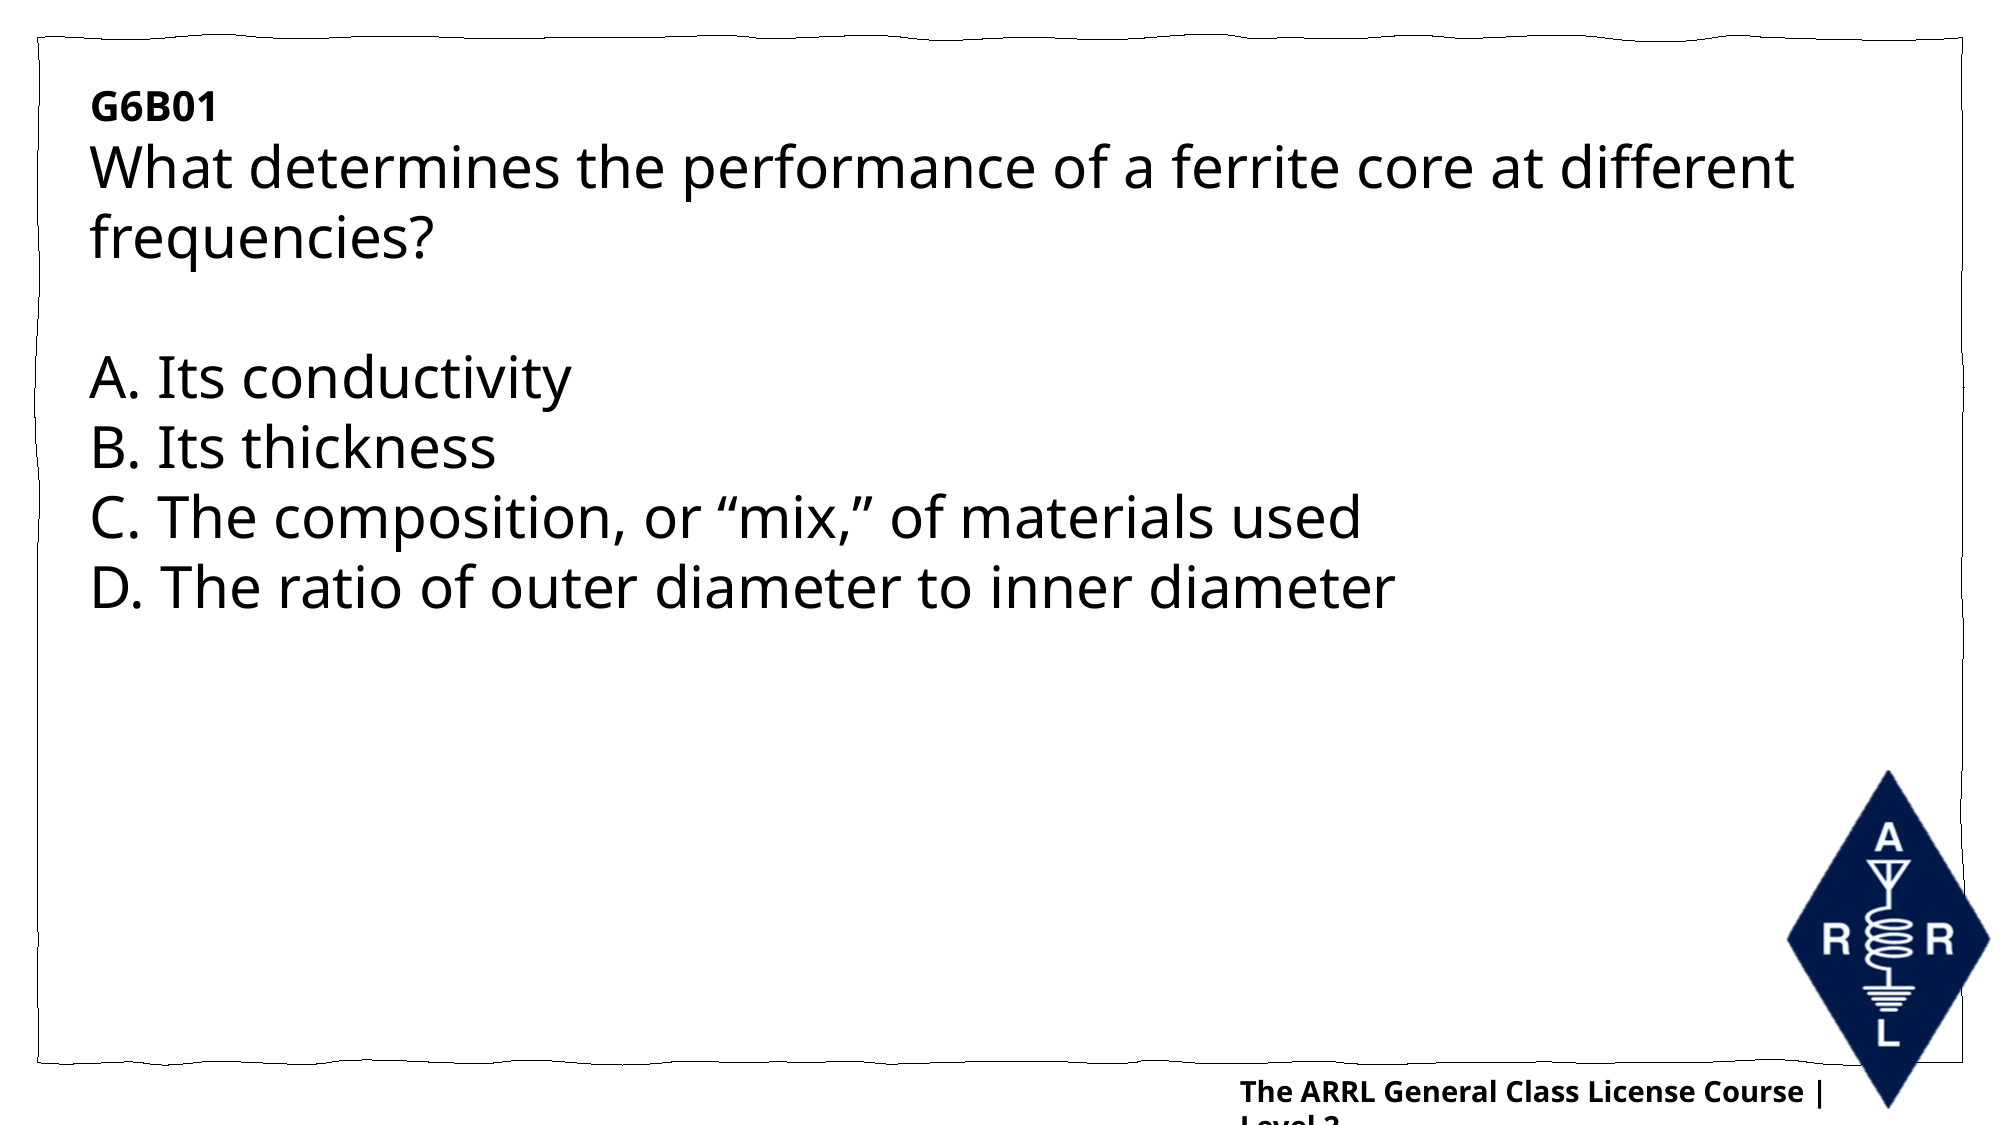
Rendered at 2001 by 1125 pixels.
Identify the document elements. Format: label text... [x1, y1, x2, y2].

text_box G6B01 What determines the performance of a ferrite core at different frequencies? A. Its conductivity B. Its thickness C. The composition, or “mix,” of materials used D. The ratio of outer diameter to inner diameter [75, 72, 1850, 628]
picture [1773, 752, 1999, 1125]
